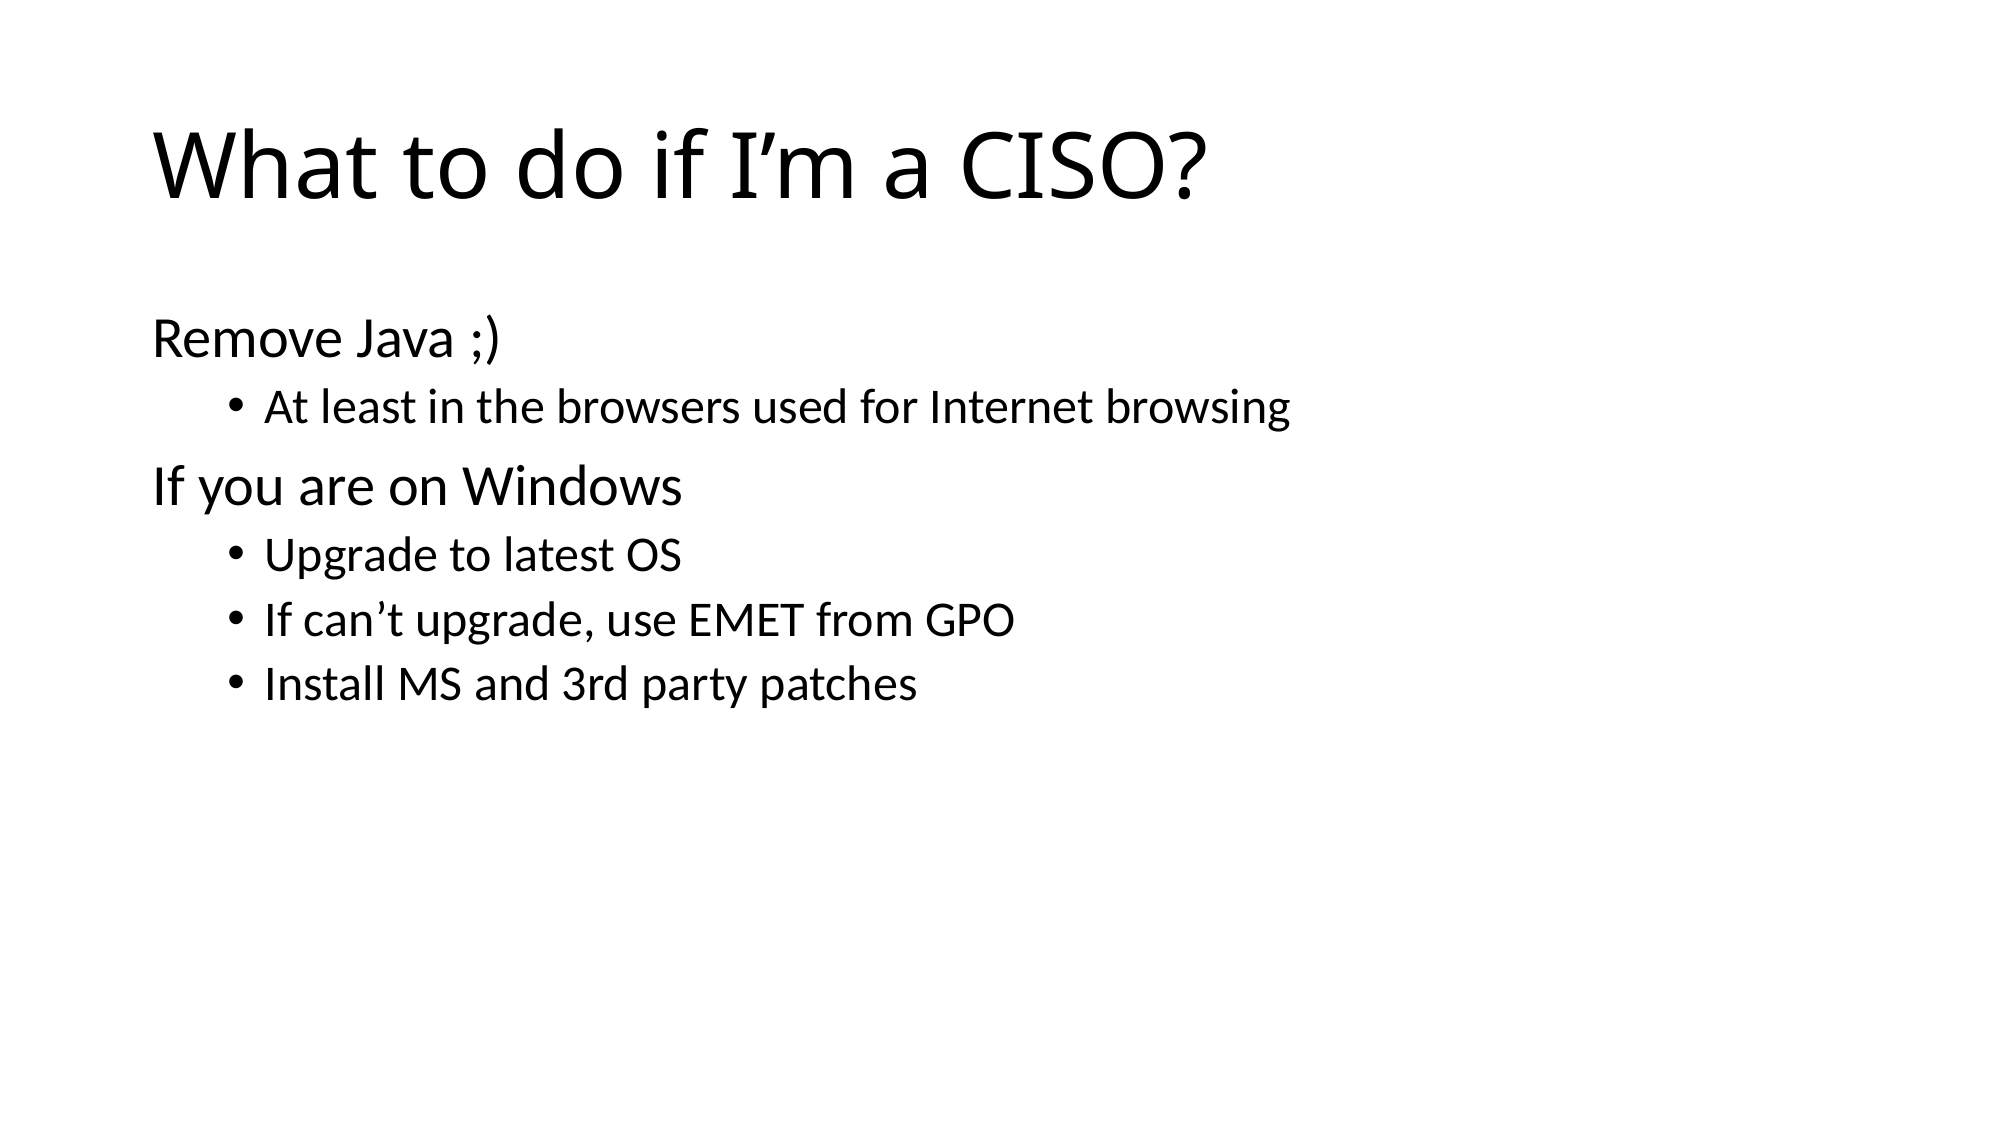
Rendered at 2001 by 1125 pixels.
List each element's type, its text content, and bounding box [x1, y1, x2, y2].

title What to do if I’m a CISO? [137, 59, 1863, 278]
list Remove Java ;) At least in the browsers used for Internet browsing If you are on Windows Upgrade to latest OS If can’t upgrade, use EMET from GPO Install MS and 3rd party patches [137, 299, 1863, 1014]
